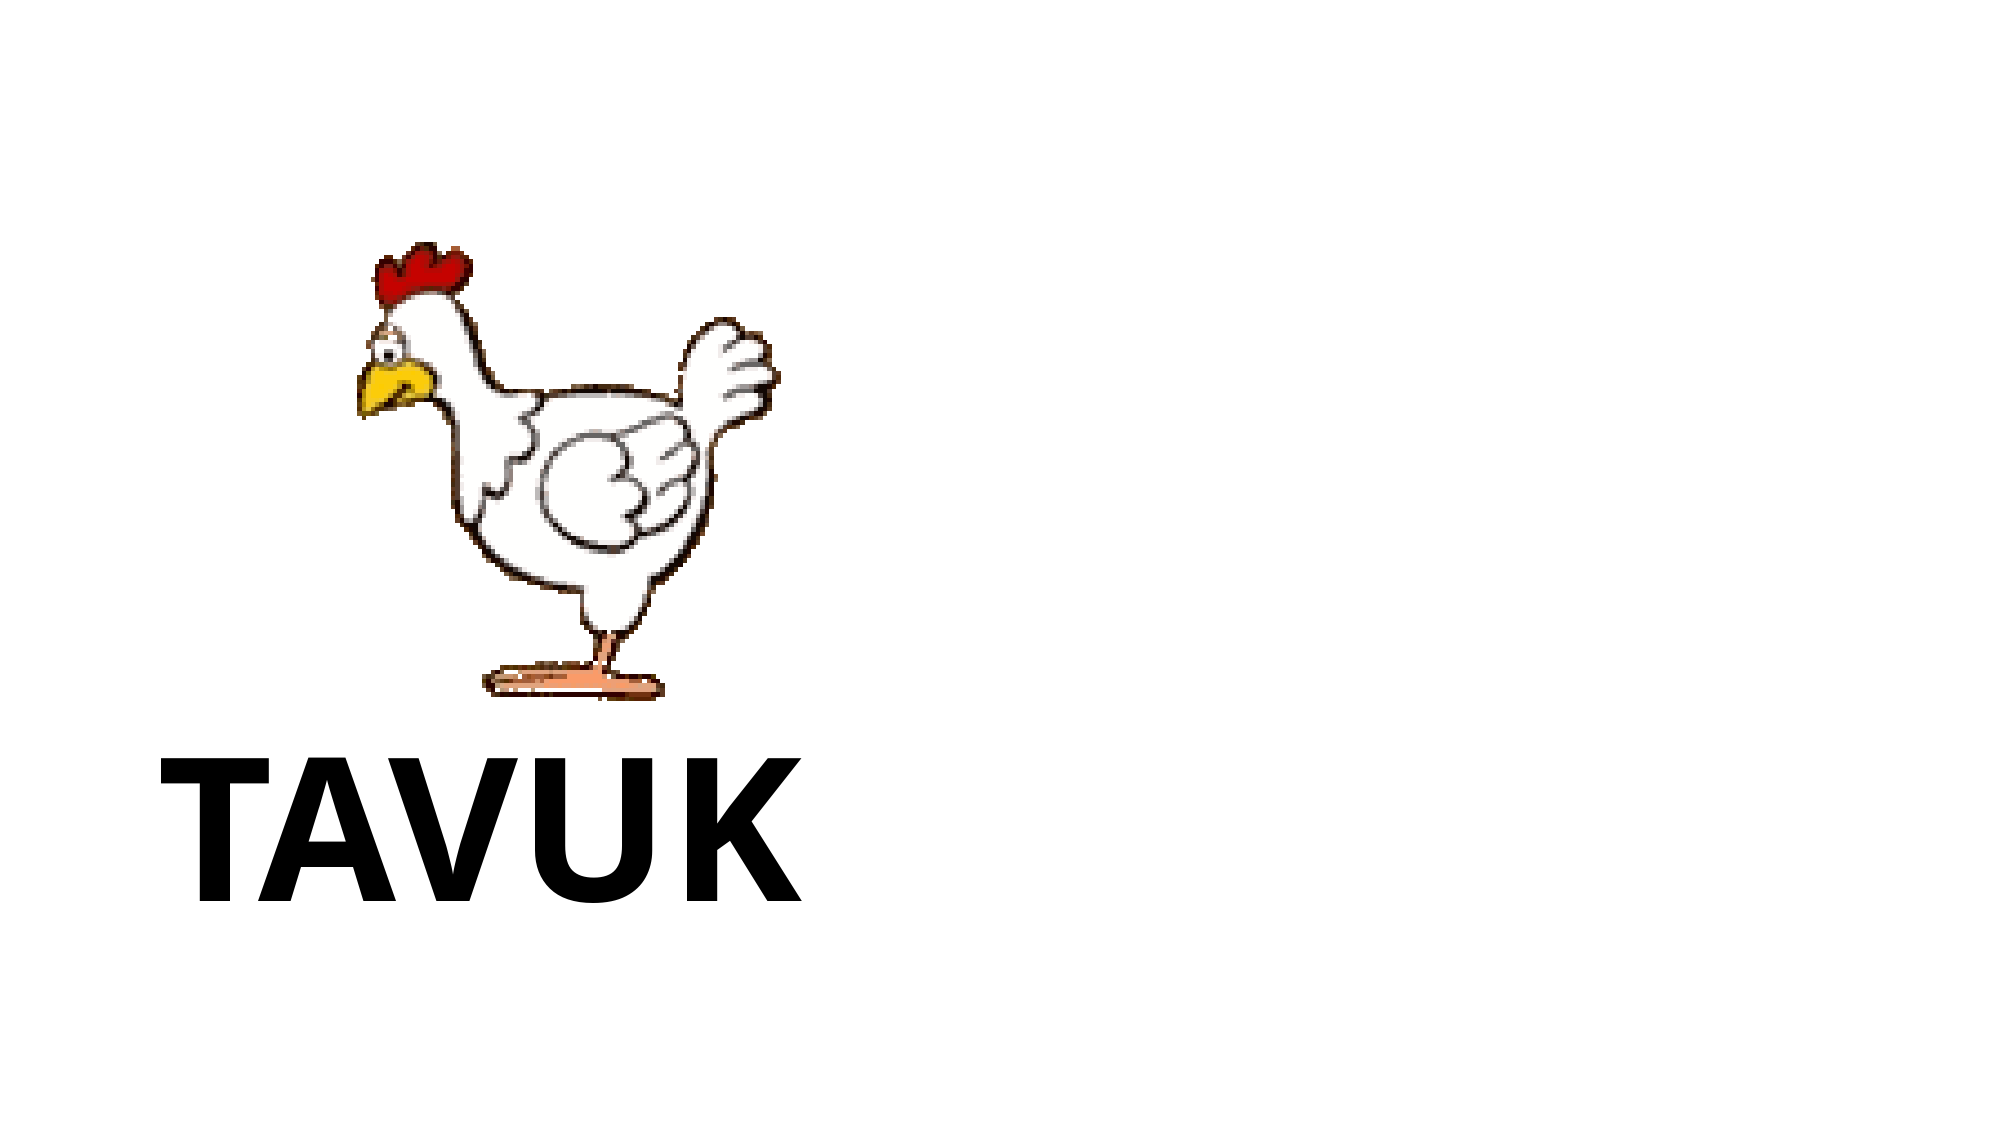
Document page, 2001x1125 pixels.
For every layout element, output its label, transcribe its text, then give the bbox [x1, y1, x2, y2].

picture [175, 144, 839, 706]
title TAVUK [142, 728, 916, 946]
